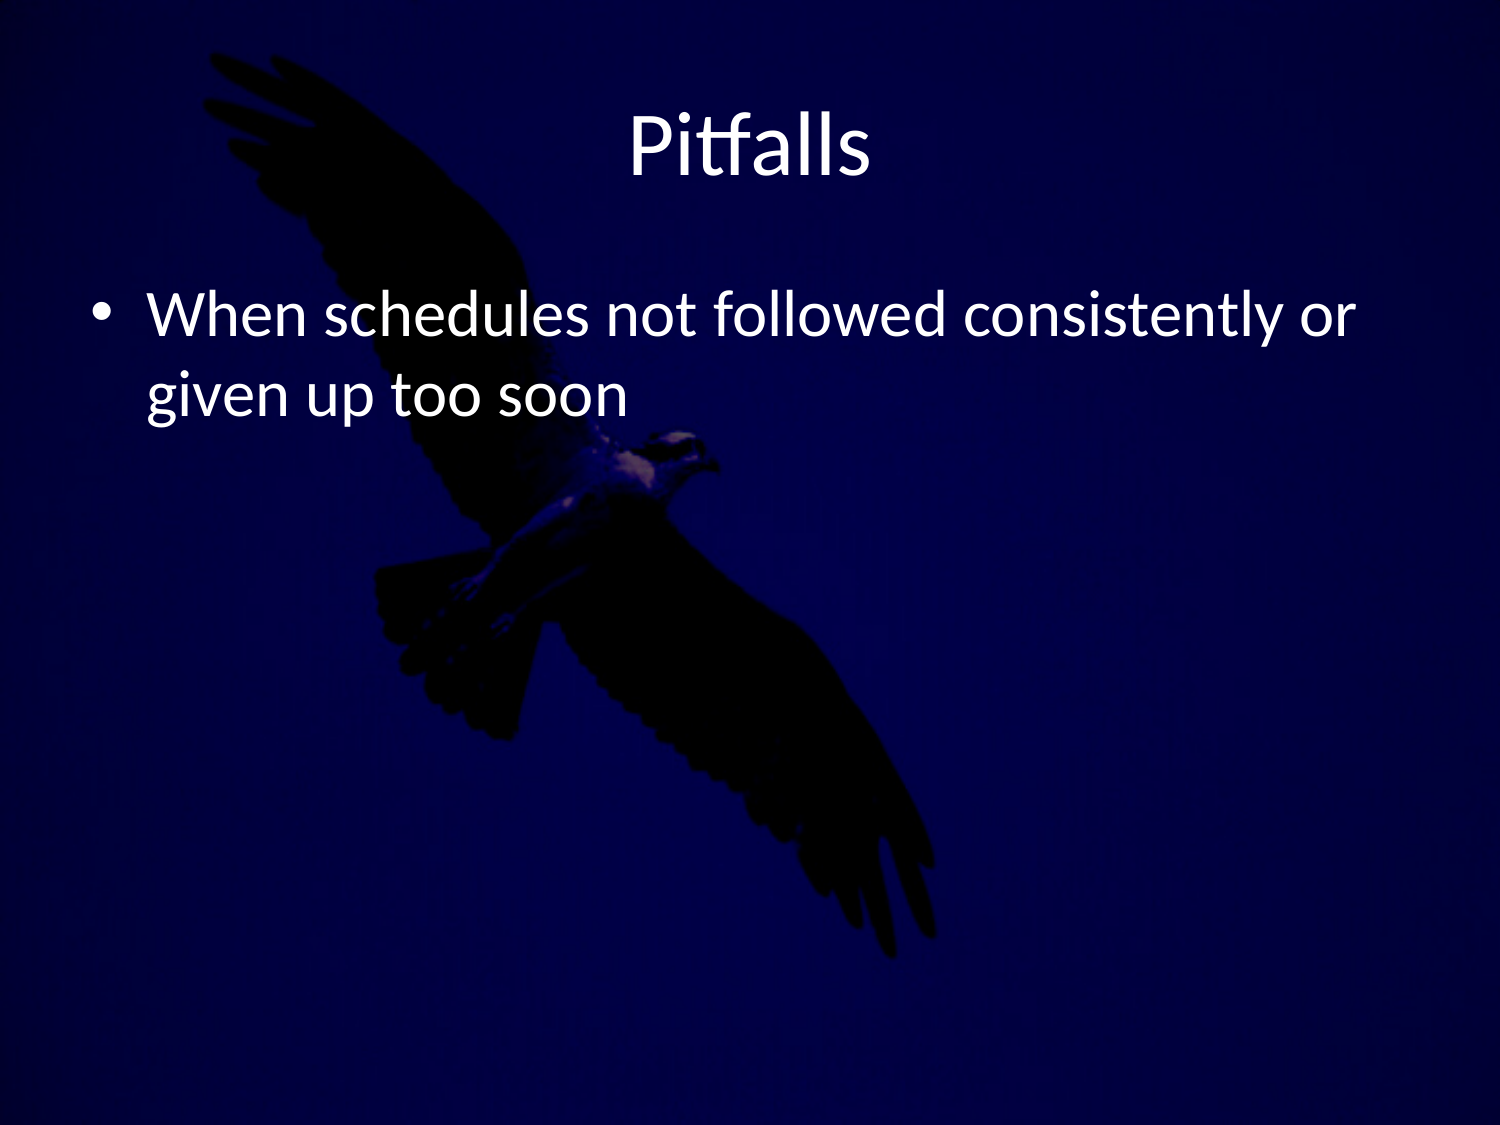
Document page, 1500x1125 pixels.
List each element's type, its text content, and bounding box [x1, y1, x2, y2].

list When schedules not followed consistently or given up too soon [75, 262, 1425, 1005]
title Pitfalls [75, 45, 1425, 233]
picture [0, 0, 1500, 1125]
